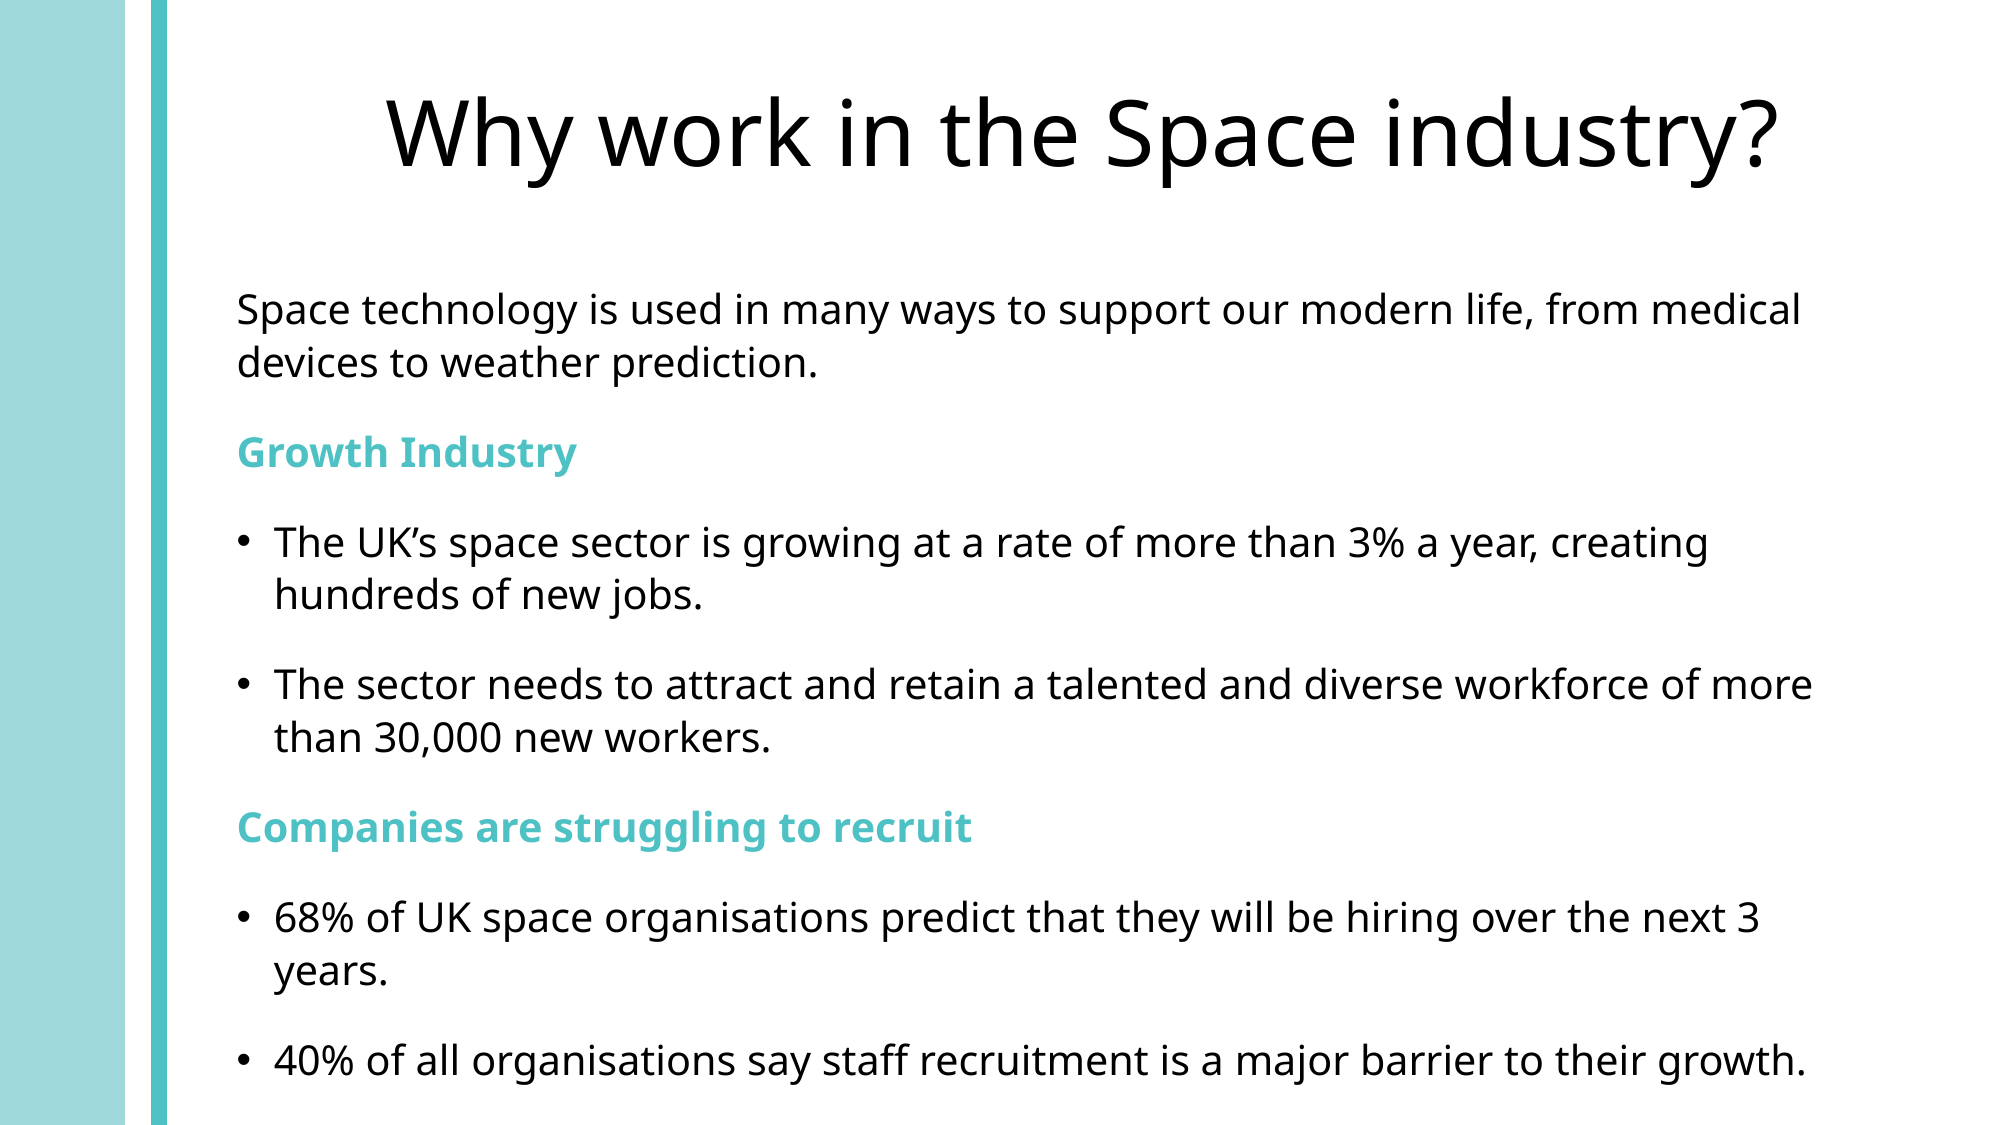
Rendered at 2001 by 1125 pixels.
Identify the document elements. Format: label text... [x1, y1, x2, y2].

title Why work in the Space industry? [167, 0, 2000, 273]
text_box [0, 0, 125, 1125]
text_box [151, 0, 167, 1125]
list Space technology is used in many ways to support our modern life, from medical devices to weather prediction. Growth Industry The UK’s space sector is growing at a rate of more than 3% a year, creating hundreds of new jobs. The sector needs to attract and retain a talented and diverse workforce of more than 30,000 new workers. Companies are struggling to recruit 68% of UK space organisations predict that they will be hiring over the next 3 years. 40% of all organisations say staff recruitment is a major barrier to their growth. [221, 272, 1897, 1098]
